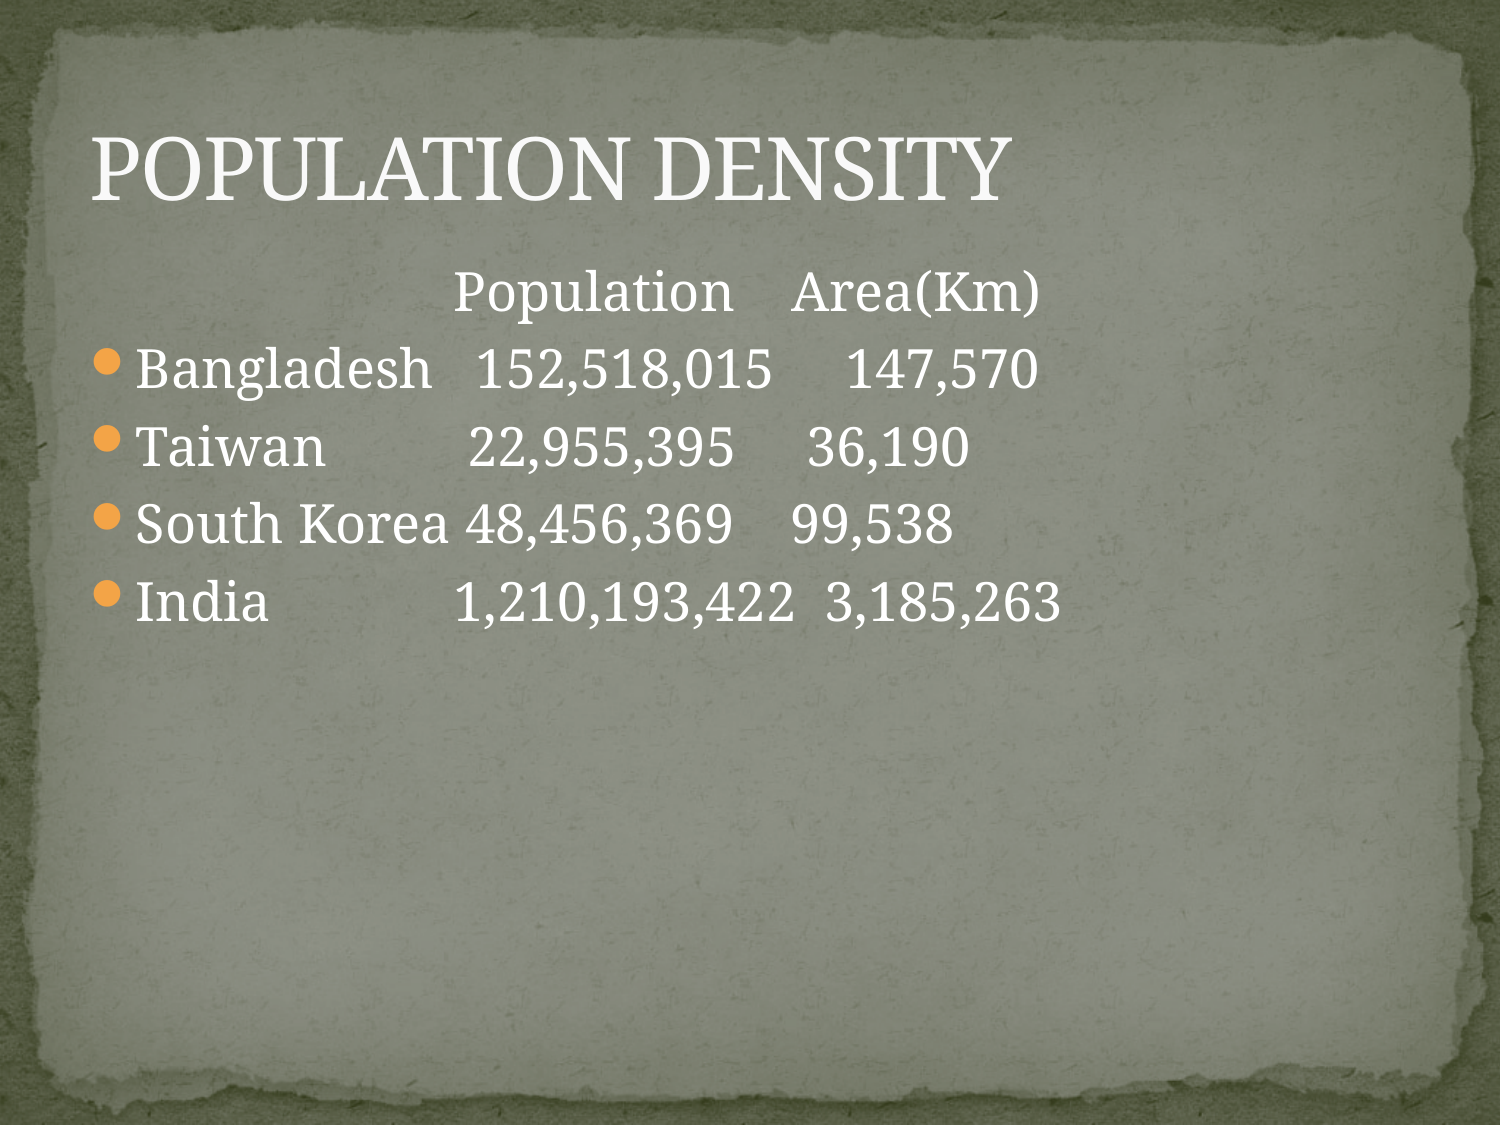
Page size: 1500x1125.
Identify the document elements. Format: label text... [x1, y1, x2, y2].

title POPULATION DENSITY [74, 24, 1425, 225]
list Population Area(Km) Bangladesh 152,518,015 147,570 Taiwan 22,955,395 36,190 South Korea 48,456,369 99,538 India 1,210,193,422 3,185,263 [75, 249, 1425, 1000]
